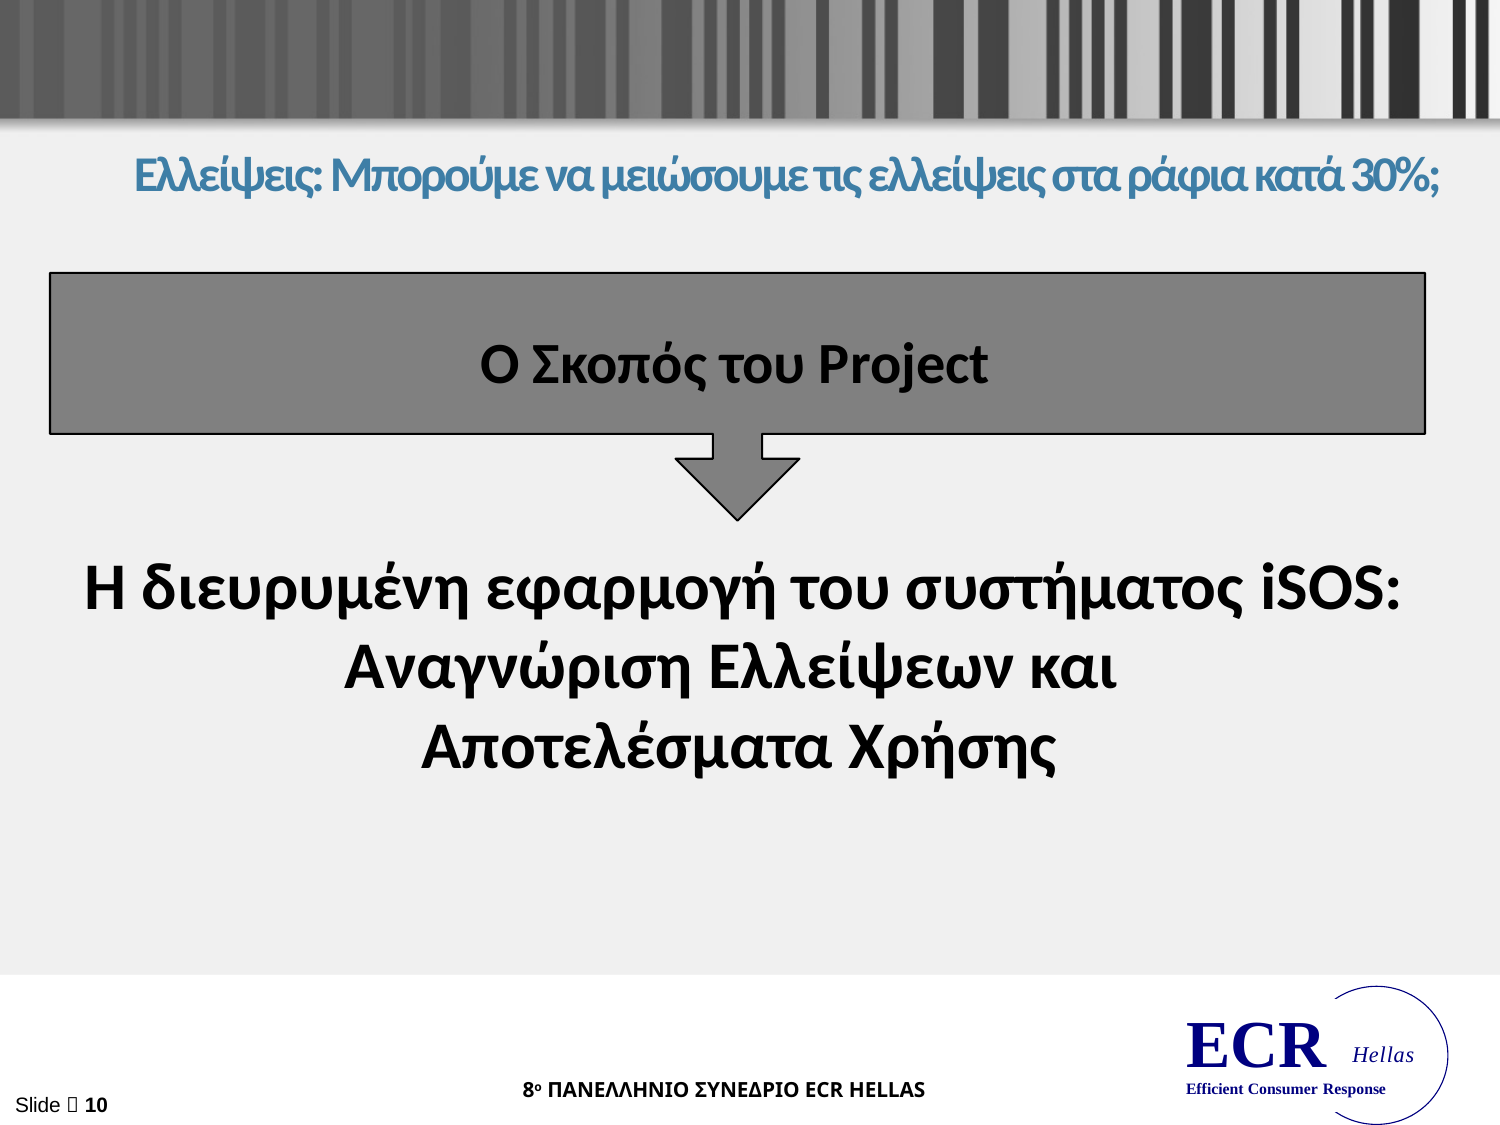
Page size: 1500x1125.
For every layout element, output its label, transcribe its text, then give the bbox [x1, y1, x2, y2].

title Ελλείψεις: Μπορούμε να μειώσουμε τις ελλείψεις στα ράφια κατά 30%; [0, 138, 1469, 238]
picture [0, 0, 1500, 1125]
text_box [725, 509, 750, 521]
text_box [50, 272, 1426, 434]
text_box Ο Σκοπός του Project [191, 301, 1280, 509]
footer Slide  10 [0, 1084, 176, 1125]
text_box Η διευρυμένη εφαρμογή του συστήματος iSOS: Αναγνώριση Ελλείψεων και Αποτελέσματα Χρήσης [49, 497, 1430, 777]
